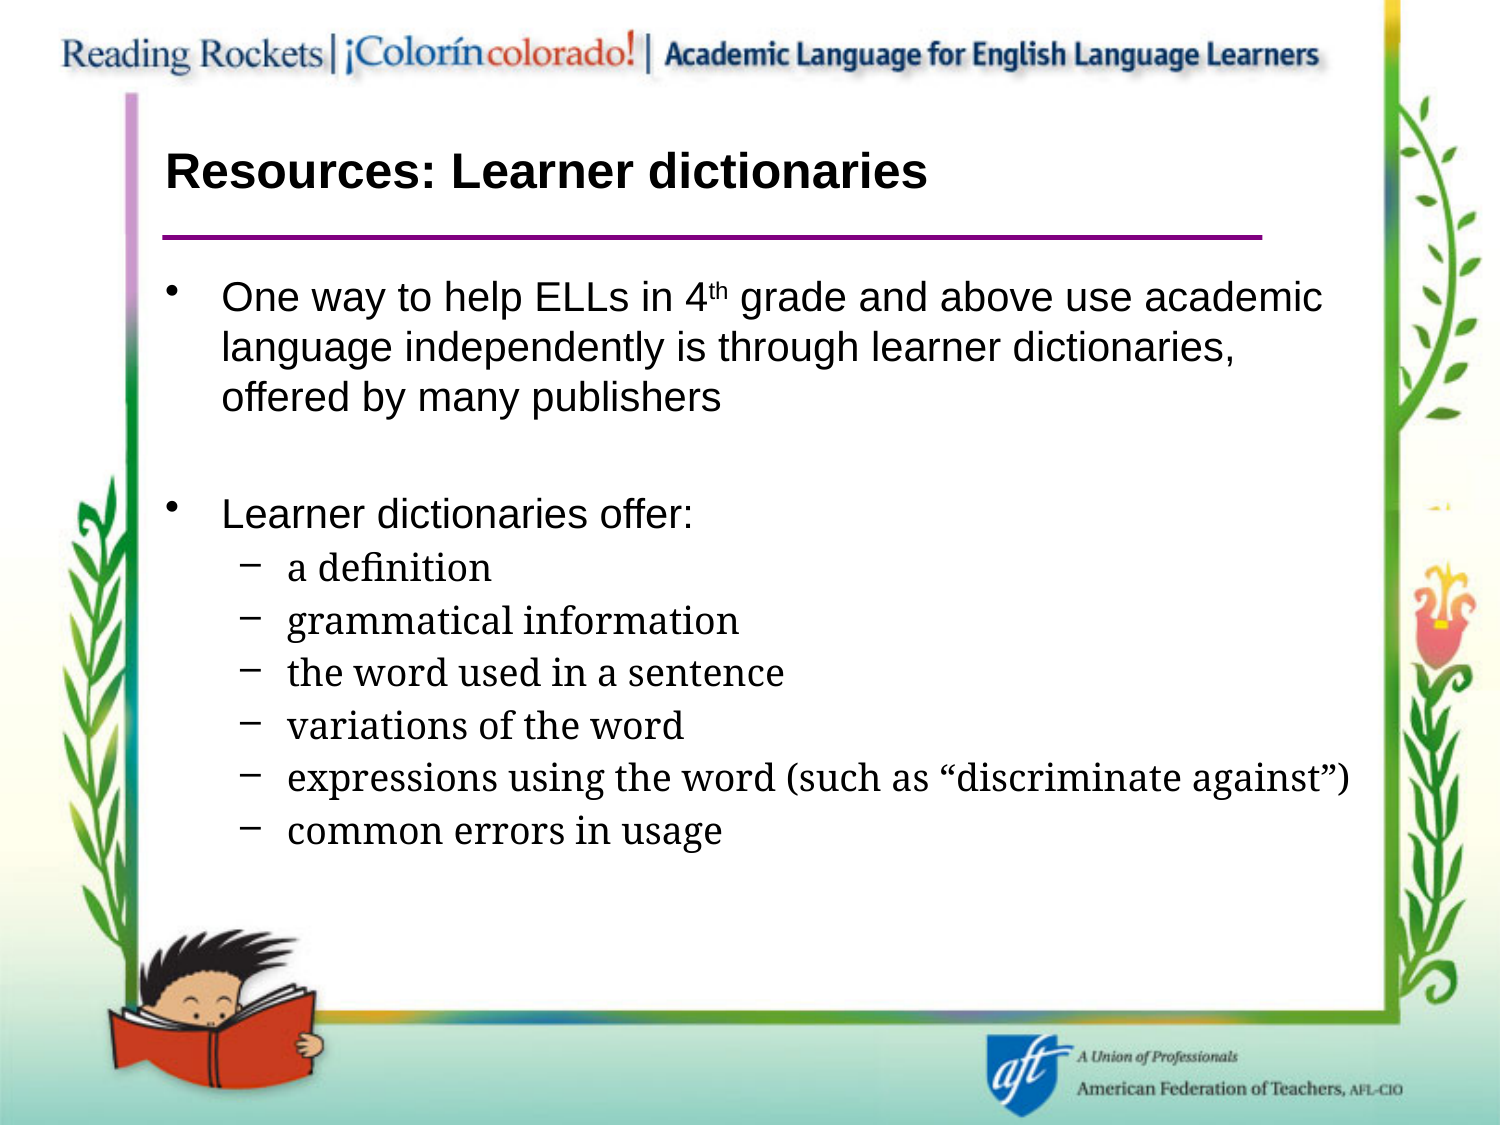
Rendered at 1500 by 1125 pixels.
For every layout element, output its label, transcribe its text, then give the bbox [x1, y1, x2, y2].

title Resources: Learner dictionaries [149, 74, 1376, 262]
picture [0, 0, 1500, 1125]
list One way to help ELLs in 4th grade and above use academic language independently is through learner dictionaries, offered by many publishers Learner dictionaries offer: a definition grammatical information the word used in a sentence variations of the word expressions using the word (such as “discriminate against”) common errors in usage [149, 262, 1376, 1006]
